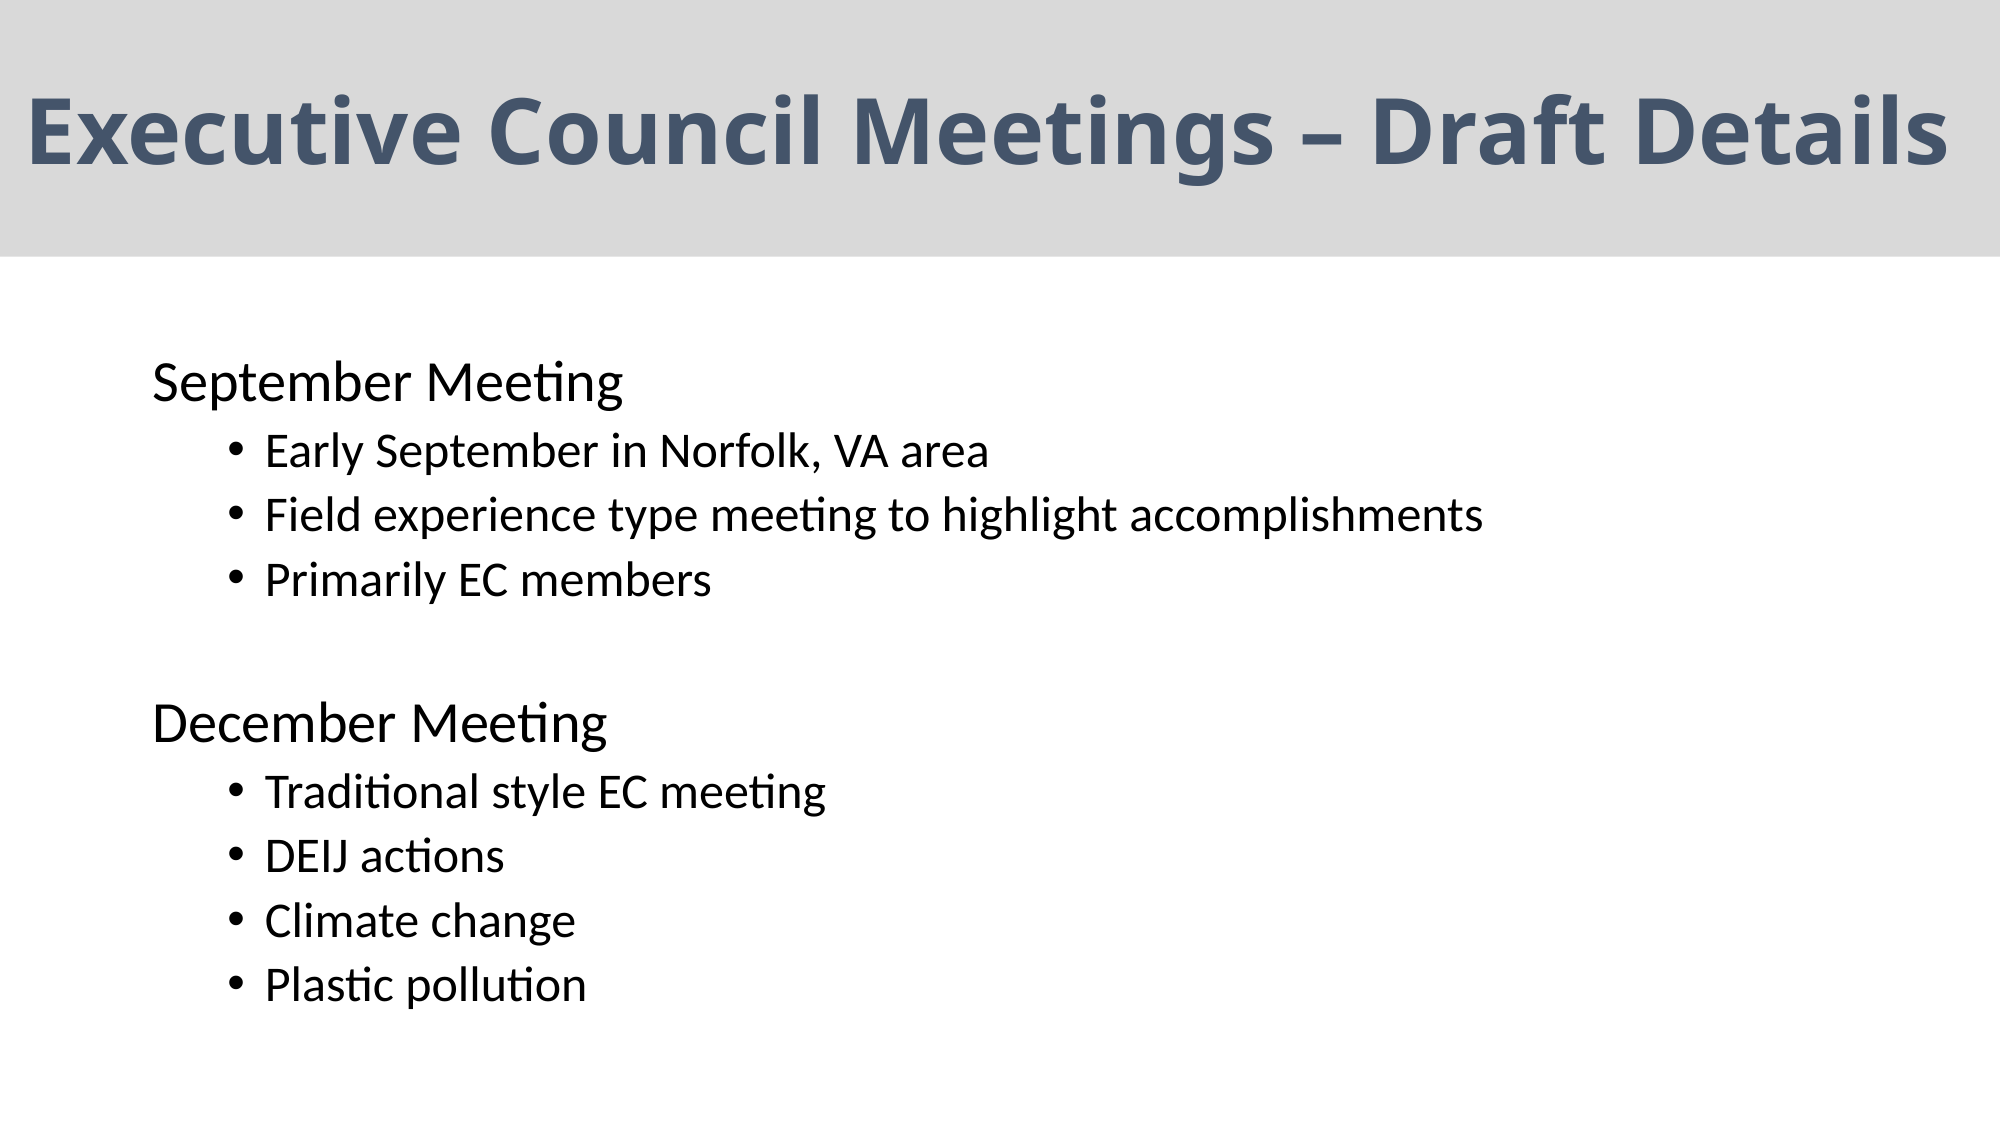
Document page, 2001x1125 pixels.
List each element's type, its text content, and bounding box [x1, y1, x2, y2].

text_box Executive Council Meetings – Draft Details [0, 0, 2000, 258]
list September Meeting Early September in Norfolk, VA area Field experience type meeting to highlight accomplishments Primarily EC members December Meeting Traditional style EC meeting DEIJ actions Climate change Plastic pollution [137, 343, 1863, 1125]
